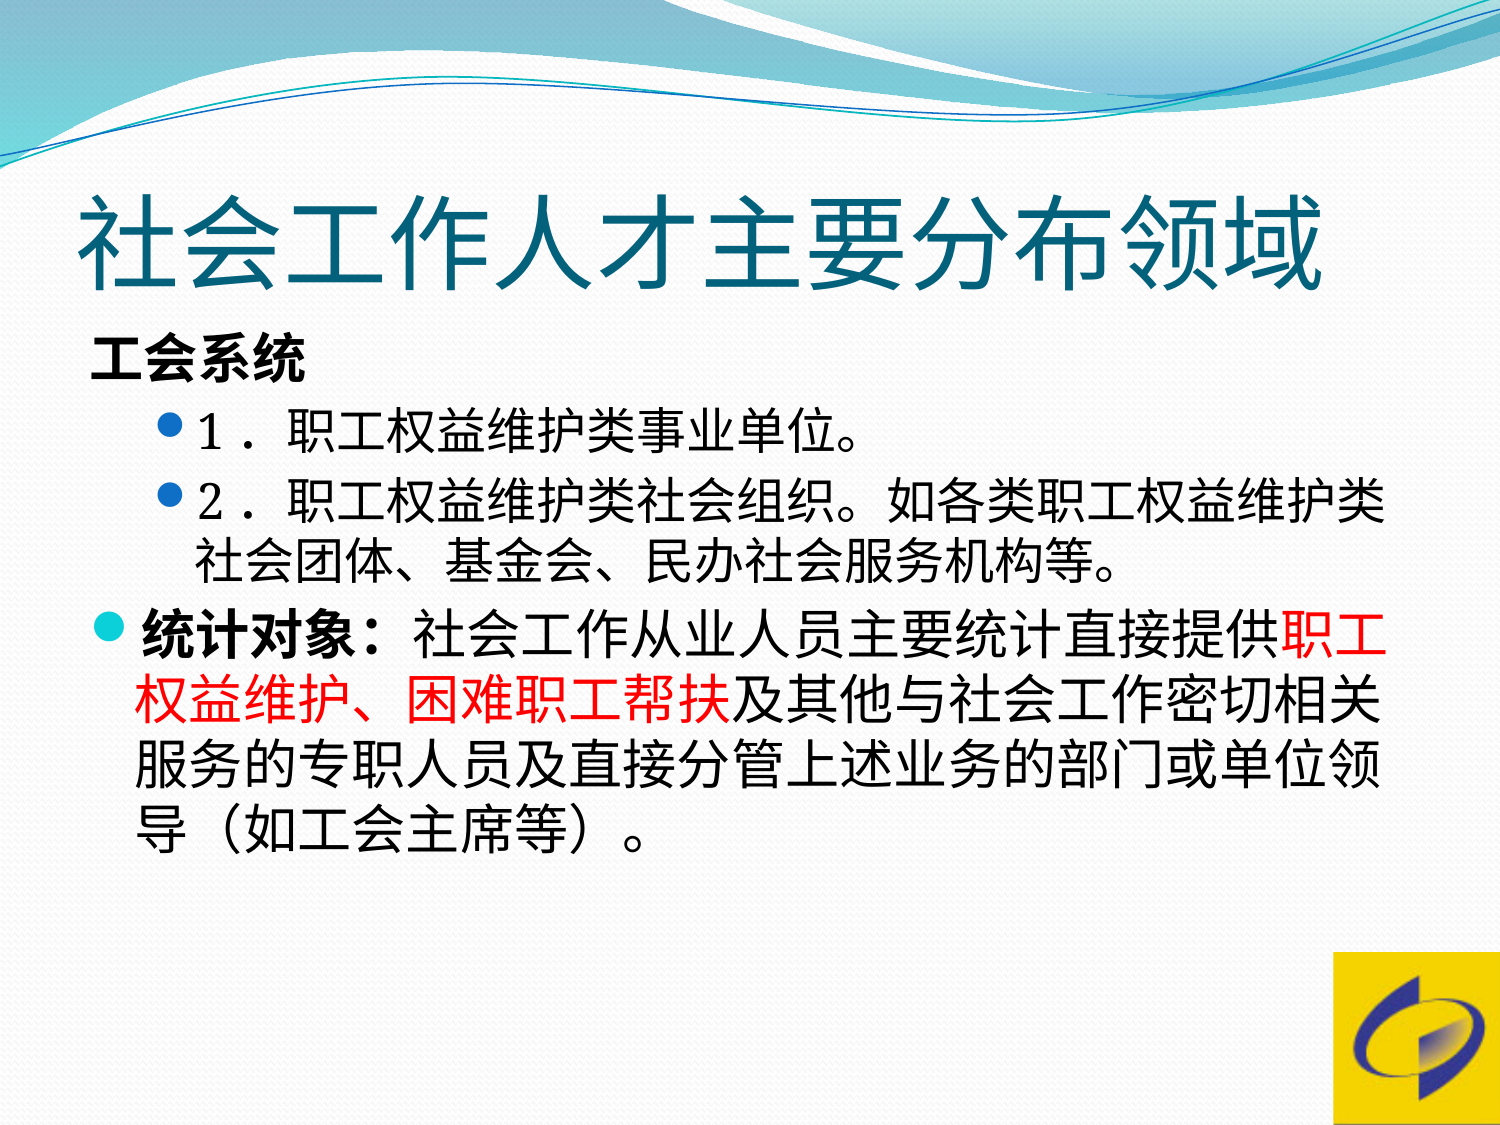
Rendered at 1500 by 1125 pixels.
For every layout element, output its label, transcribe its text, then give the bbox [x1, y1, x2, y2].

title 社会工作人才主要分布领域 [75, 115, 1425, 303]
list 工会系统 1．职工权益维护类事业单位。 2．职工权益维护类社会组织。如各类职工权益维护类社会团体、基金会、民办社会服务机构等。 统计对象：社会工作从业人员主要统计直接提供职工权益维护、困难职工帮扶及其他与社会工作密切相关服务的专职人员及直接分管上述业务的部门或单位领导（如工会主席等）。 [75, 317, 1425, 1038]
picture [1333, 952, 1500, 1125]
